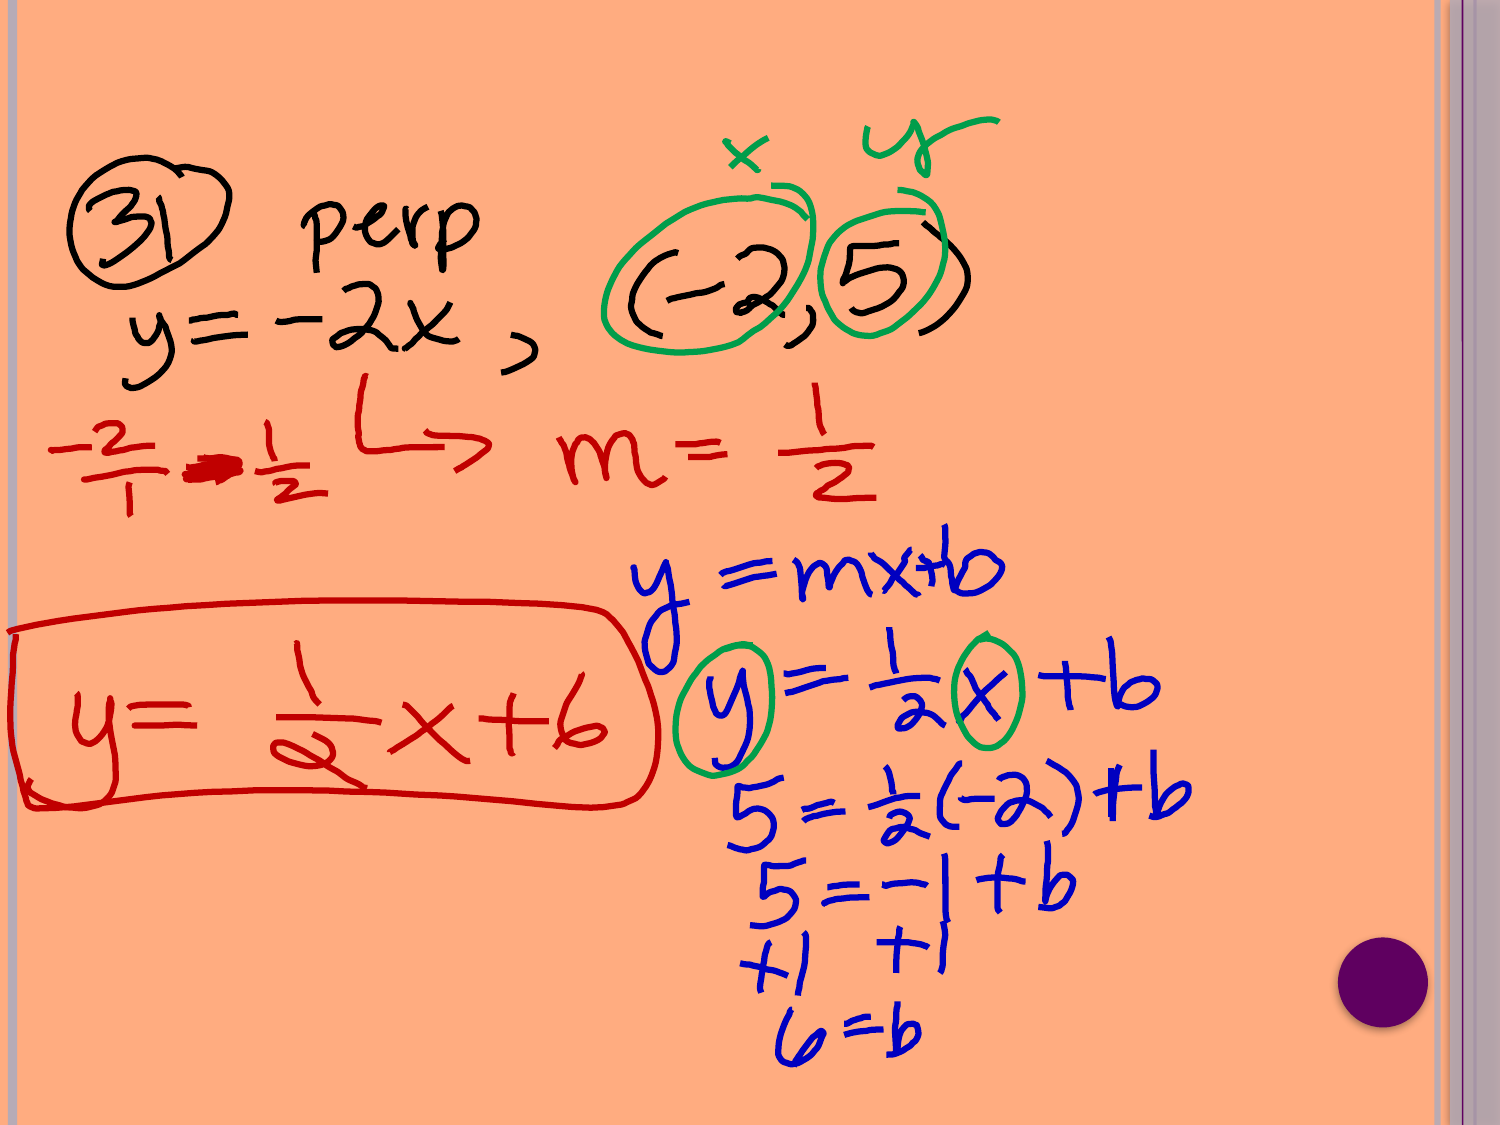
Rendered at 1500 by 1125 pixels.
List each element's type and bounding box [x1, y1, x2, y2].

text_box [897, 1002, 902, 1036]
text_box [688, 453, 728, 458]
text_box [727, 776, 784, 852]
text_box [403, 301, 452, 350]
text_box [882, 881, 928, 887]
text_box [1155, 750, 1161, 807]
text_box [719, 559, 773, 576]
text_box [925, 568, 934, 587]
text_box [996, 773, 1052, 826]
text_box [331, 283, 399, 350]
text_box [943, 853, 950, 923]
text_box [1046, 759, 1080, 835]
text_box [274, 479, 329, 502]
text_box [632, 561, 690, 674]
text_box [844, 1015, 871, 1025]
text_box [843, 1028, 884, 1036]
text_box [1093, 788, 1113, 796]
text_box [778, 444, 875, 454]
text_box [404, 205, 429, 247]
text_box [919, 554, 931, 566]
text_box [869, 676, 941, 689]
text_box [943, 524, 1004, 595]
text_box [867, 794, 921, 809]
text_box [915, 562, 946, 570]
text_box [183, 468, 212, 481]
text_box [784, 676, 849, 695]
text_box [813, 382, 826, 436]
text_box [741, 156, 760, 171]
text_box [792, 558, 873, 601]
text_box [739, 962, 761, 969]
text_box [1149, 749, 1190, 819]
text_box [674, 643, 774, 777]
text_box [409, 301, 433, 331]
text_box [352, 204, 400, 246]
text_box [83, 468, 169, 481]
text_box [49, 446, 92, 452]
text_box [1038, 673, 1065, 678]
text_box [759, 941, 772, 994]
text_box [1111, 764, 1121, 822]
text_box [1068, 675, 1106, 681]
text_box [778, 310, 786, 316]
text_box [939, 920, 947, 974]
text_box [895, 926, 902, 973]
text_box [876, 941, 896, 945]
text_box [722, 572, 777, 588]
text_box [766, 968, 789, 977]
text_box [254, 464, 310, 474]
text_box [302, 203, 345, 243]
text_box [230, 468, 242, 476]
text_box [729, 136, 769, 168]
text_box [819, 188, 947, 337]
text_box [1063, 660, 1072, 711]
text_box [264, 420, 276, 462]
text_box [802, 810, 846, 822]
text_box [1117, 786, 1143, 792]
text_box [6, 599, 660, 810]
text_box [675, 440, 721, 446]
text_box [1038, 840, 1075, 910]
text_box [275, 318, 323, 323]
text_box [602, 184, 815, 354]
text_box [959, 797, 995, 802]
text_box [93, 422, 156, 454]
text_box [895, 575, 920, 597]
text_box [869, 552, 895, 575]
text_box [796, 931, 808, 996]
text_box [827, 883, 860, 889]
text_box [777, 1008, 825, 1066]
text_box [356, 375, 437, 453]
text_box [823, 896, 870, 906]
text_box [882, 810, 931, 845]
text_box [68, 156, 231, 288]
text_box [1107, 636, 1159, 709]
text_box [749, 859, 807, 928]
text_box [884, 765, 895, 795]
text_box [976, 876, 996, 882]
text_box [424, 322, 460, 343]
text_box [801, 800, 835, 811]
text_box [953, 631, 1024, 750]
text_box [886, 1001, 920, 1056]
text_box [896, 695, 946, 730]
text_box [888, 627, 898, 674]
text_box [186, 464, 203, 469]
text_box [68, 804, 102, 810]
text_box [437, 204, 478, 272]
text_box [192, 333, 248, 343]
text_box [938, 762, 963, 828]
text_box [1112, 769, 1116, 788]
text_box [123, 314, 173, 390]
text_box [557, 432, 667, 487]
text_box [188, 312, 239, 322]
text_box [1002, 876, 1026, 883]
text_box [899, 941, 930, 949]
text_box [883, 548, 912, 592]
text_box [996, 854, 1004, 914]
text_box [784, 306, 815, 347]
text_box [186, 468, 199, 472]
text_box [814, 461, 877, 501]
text_box [424, 429, 490, 472]
text_box [918, 240, 969, 335]
text_box [197, 456, 241, 484]
text_box [724, 140, 743, 157]
text_box [500, 333, 537, 374]
text_box [864, 118, 1000, 177]
text_box [314, 241, 318, 273]
text_box [1113, 644, 1122, 698]
text_box [783, 666, 826, 676]
text_box [127, 481, 132, 517]
